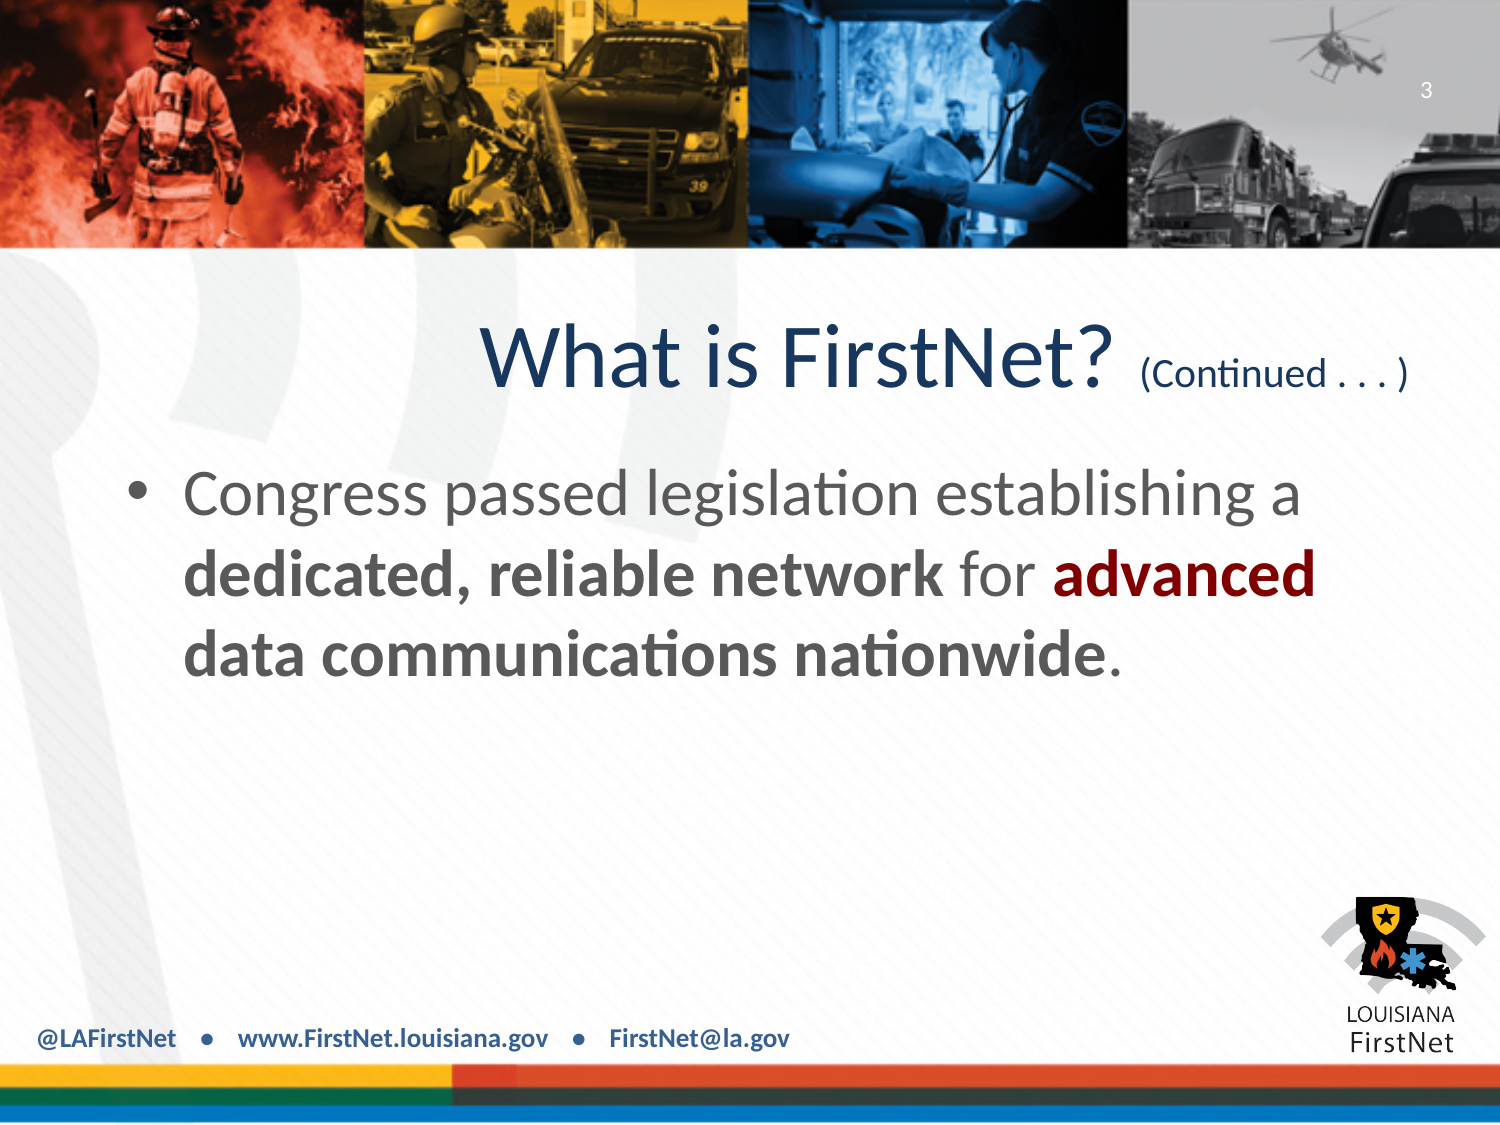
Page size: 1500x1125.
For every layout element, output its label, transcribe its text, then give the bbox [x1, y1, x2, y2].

slide_number 3 [1127, 31, 1448, 147]
list Congress passed legislation establishing a dedicated, reliable network for advanced data communications nationwide. [75, 441, 1425, 981]
title What is FirstNet? (Continued . . . ) [75, 276, 1425, 425]
picture [0, 0, 1500, 1125]
